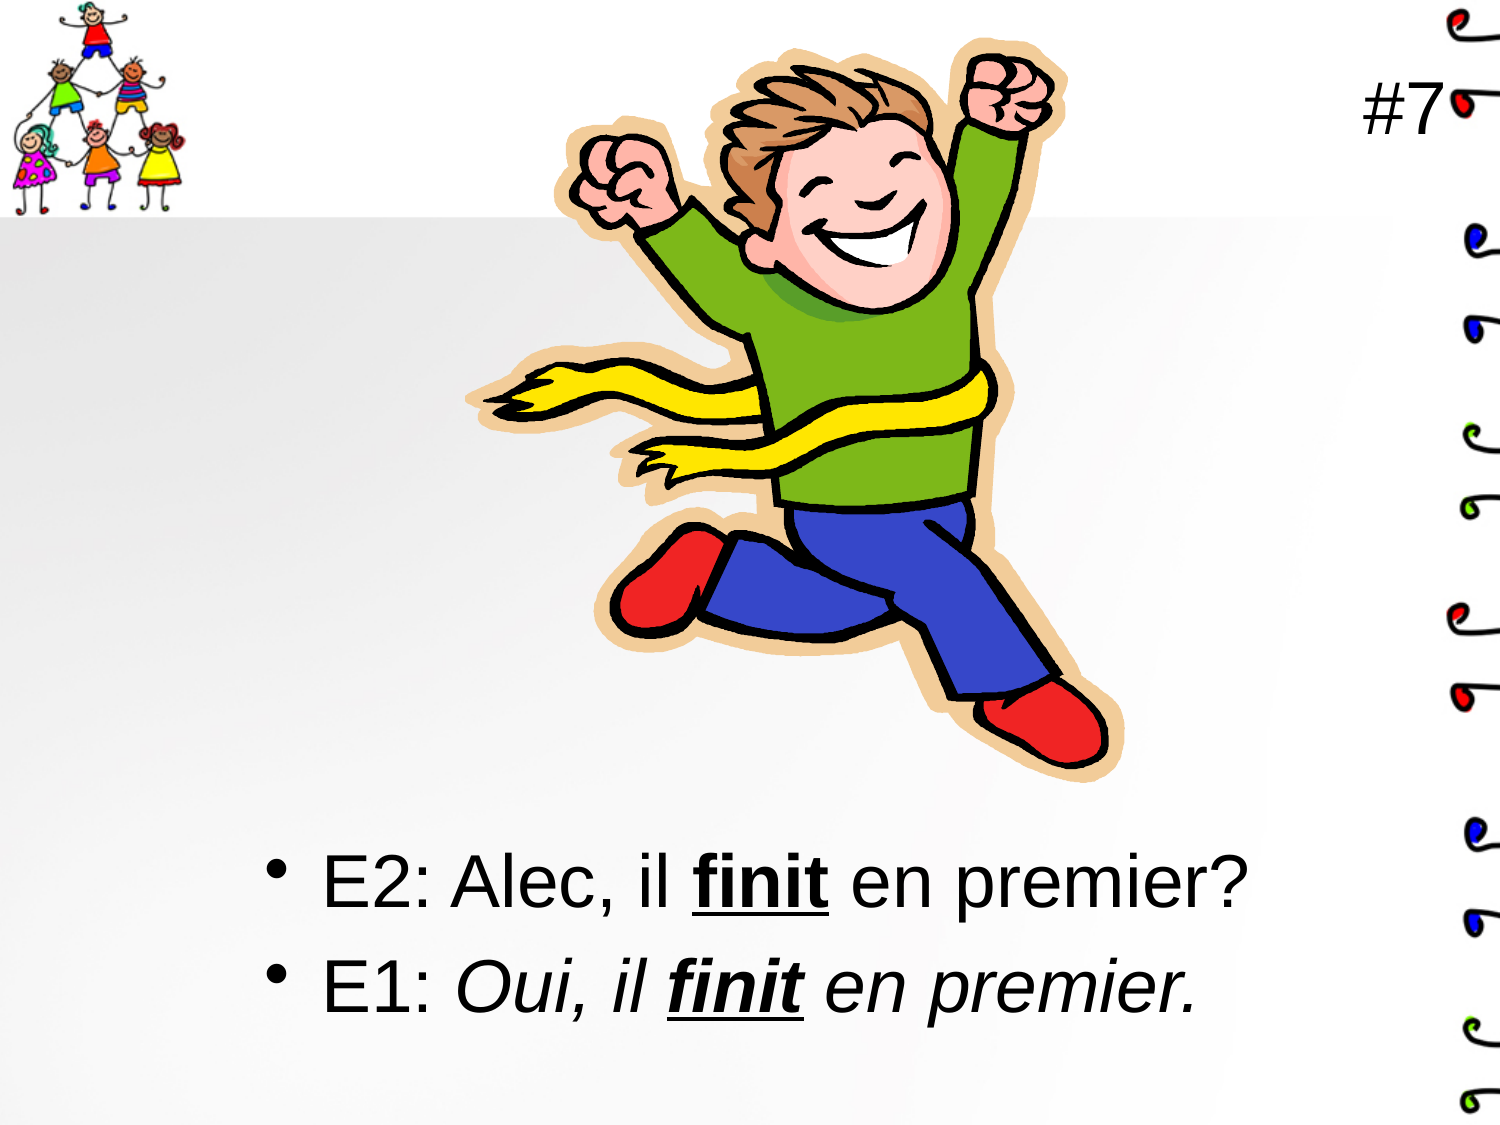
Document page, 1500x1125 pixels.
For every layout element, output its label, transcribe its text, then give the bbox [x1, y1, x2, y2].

title #7 [212, 16, 1463, 192]
list E2: Alec, il finit en premier? E1: Oui, il finit en premier. [249, 824, 1438, 1088]
picture [0, 0, 1500, 1125]
